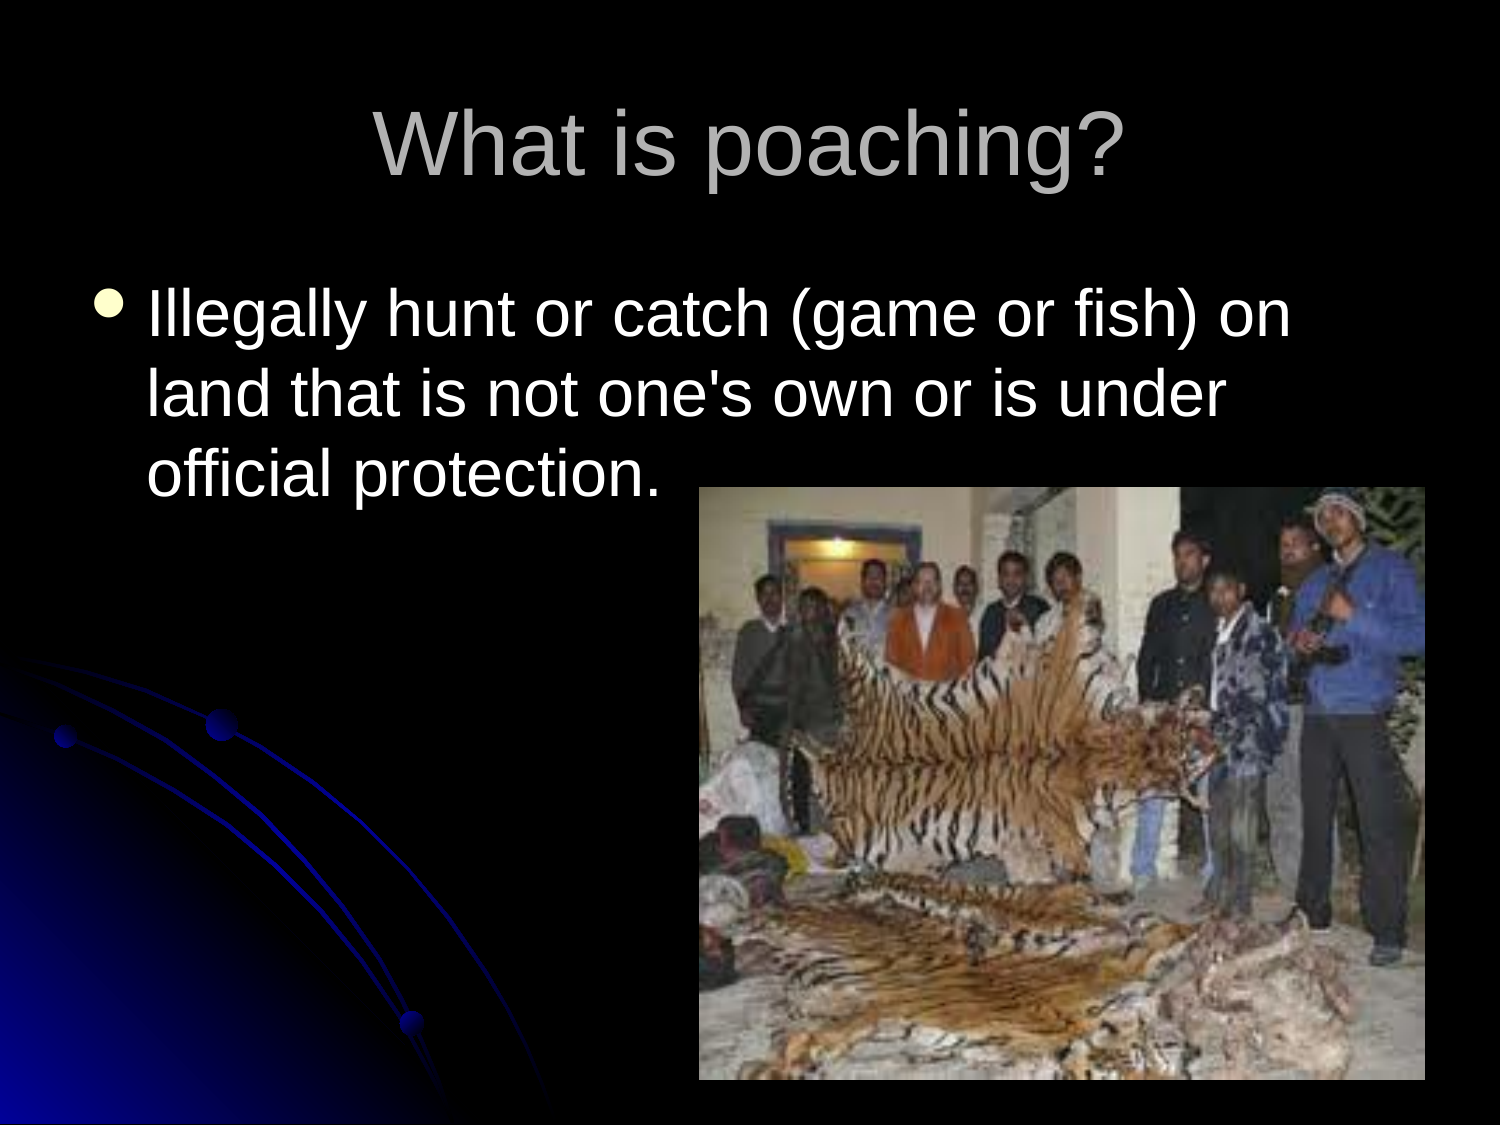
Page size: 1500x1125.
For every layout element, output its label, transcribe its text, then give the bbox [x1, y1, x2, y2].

picture [699, 487, 1426, 1081]
list Illegally hunt or catch (game or fish) on land that is not one's own or is under official protection. [74, 262, 1426, 1006]
title What is poaching? [74, 45, 1426, 233]
